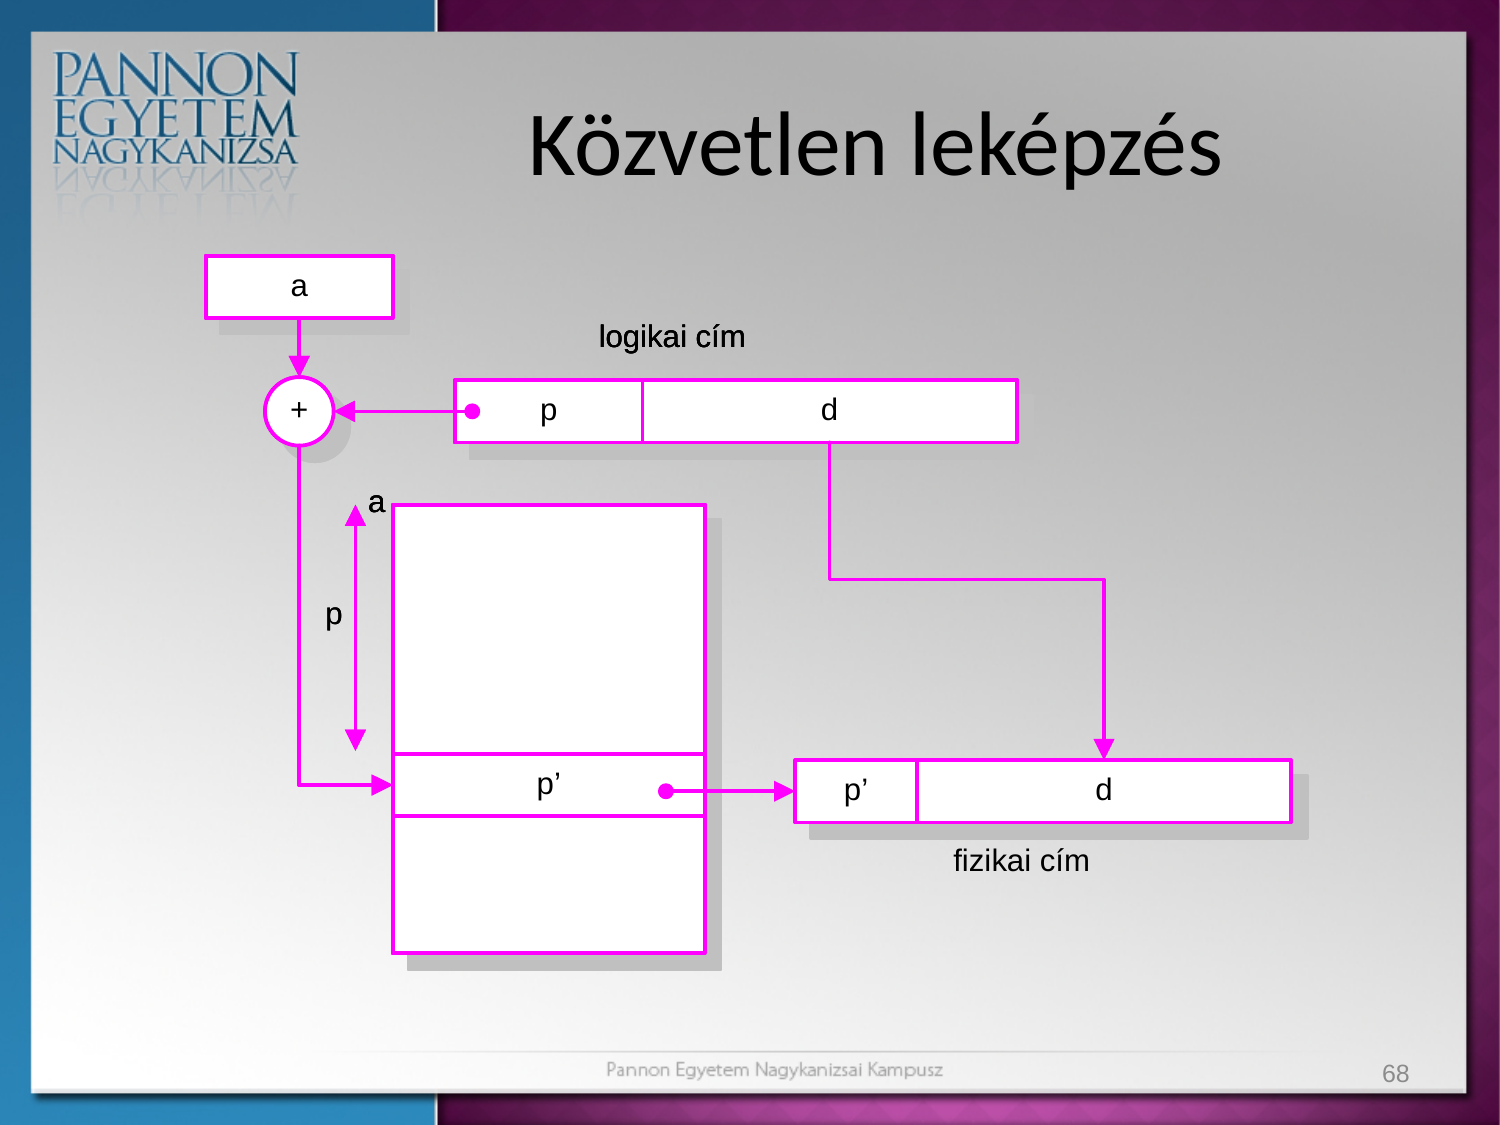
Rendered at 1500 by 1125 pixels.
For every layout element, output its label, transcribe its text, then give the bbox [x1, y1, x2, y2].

slide_number 68 [1074, 1042, 1425, 1103]
title Közvetlen leképzés [328, 45, 1425, 233]
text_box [199, 249, 1313, 975]
picture [0, 0, 1500, 1125]
